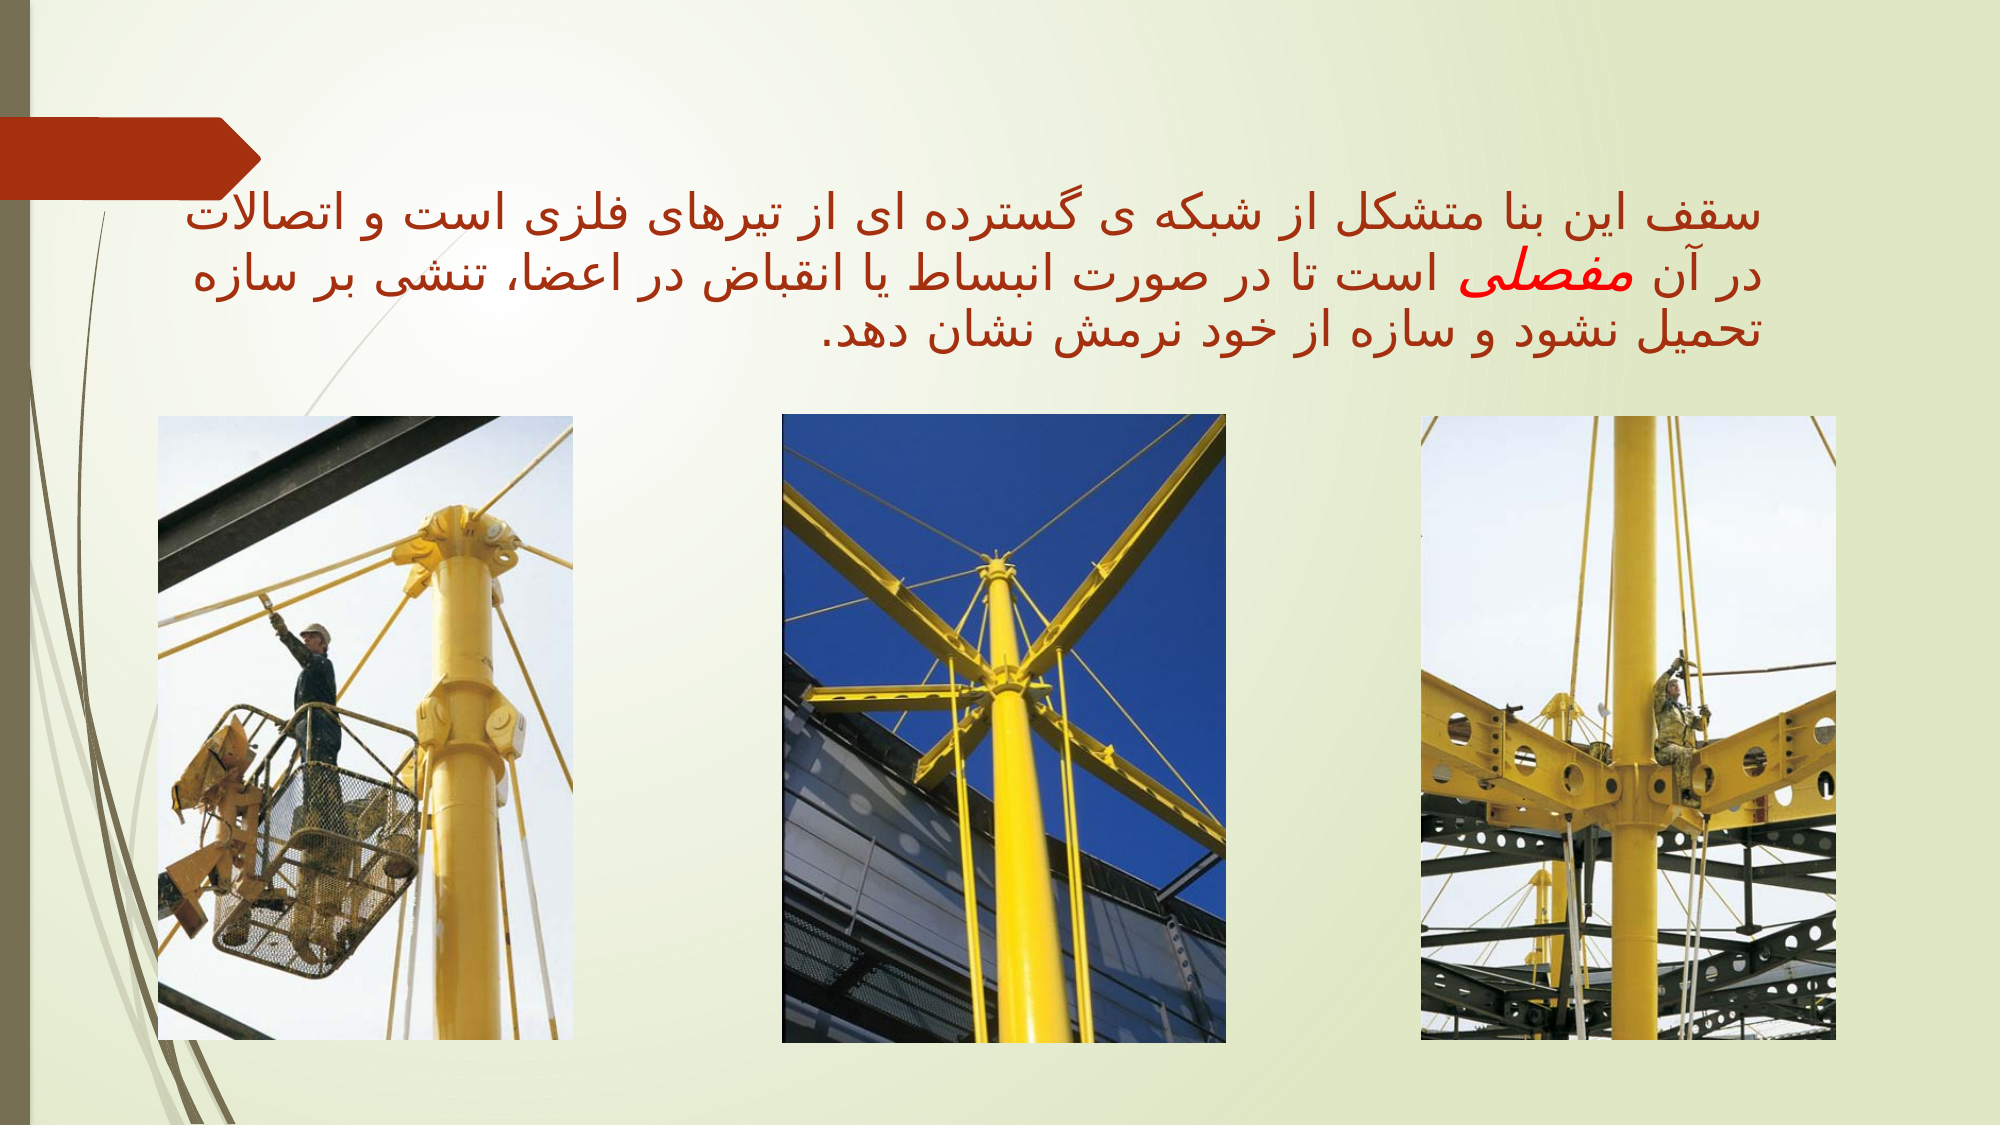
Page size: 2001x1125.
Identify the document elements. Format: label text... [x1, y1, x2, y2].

picture [782, 414, 1227, 1043]
picture [1421, 415, 1836, 1040]
text_box سقف این بنا متشکل از شبکه ی گسترده ای از تیرهای فلزی است و اتصالات در آن مفصلی است تا در صورت انبساط یا انقباض در اعضا، تنشی بر سازه تحمیل نشود و سازه از خود نرمش نشان دهد. [132, 114, 1780, 430]
picture [158, 415, 573, 1040]
